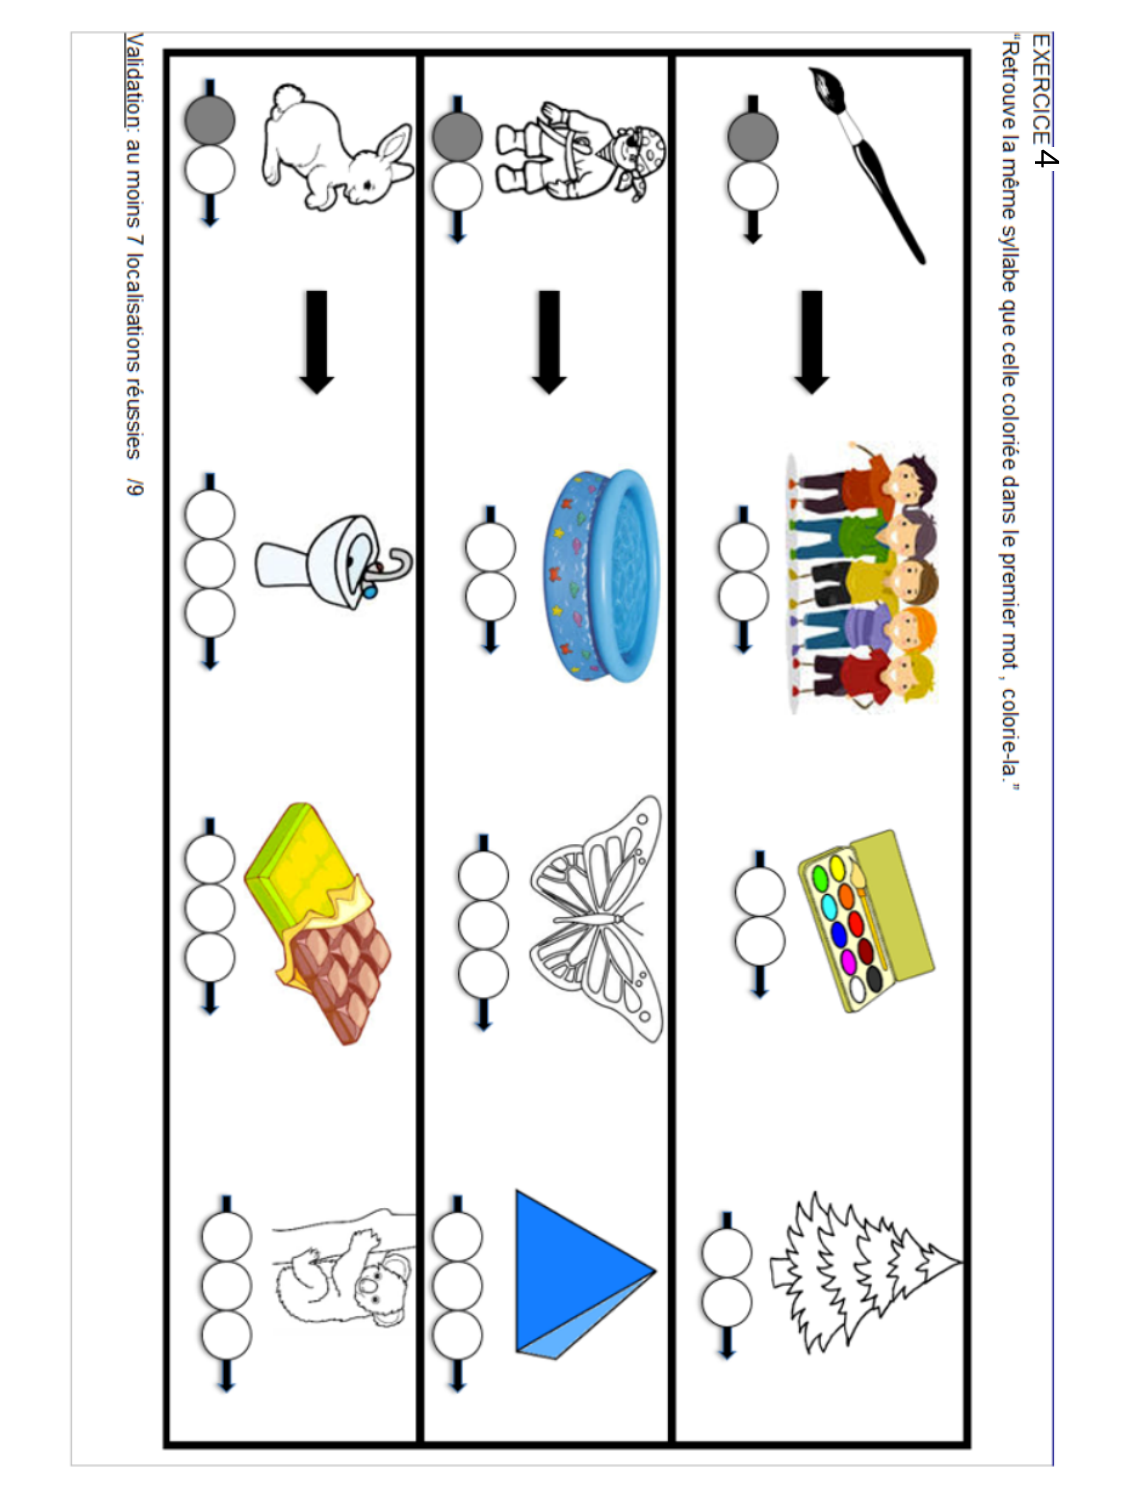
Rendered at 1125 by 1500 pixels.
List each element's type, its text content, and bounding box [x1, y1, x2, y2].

text_box 4 [1020, 134, 1081, 185]
picture [0, 20, 1125, 1474]
